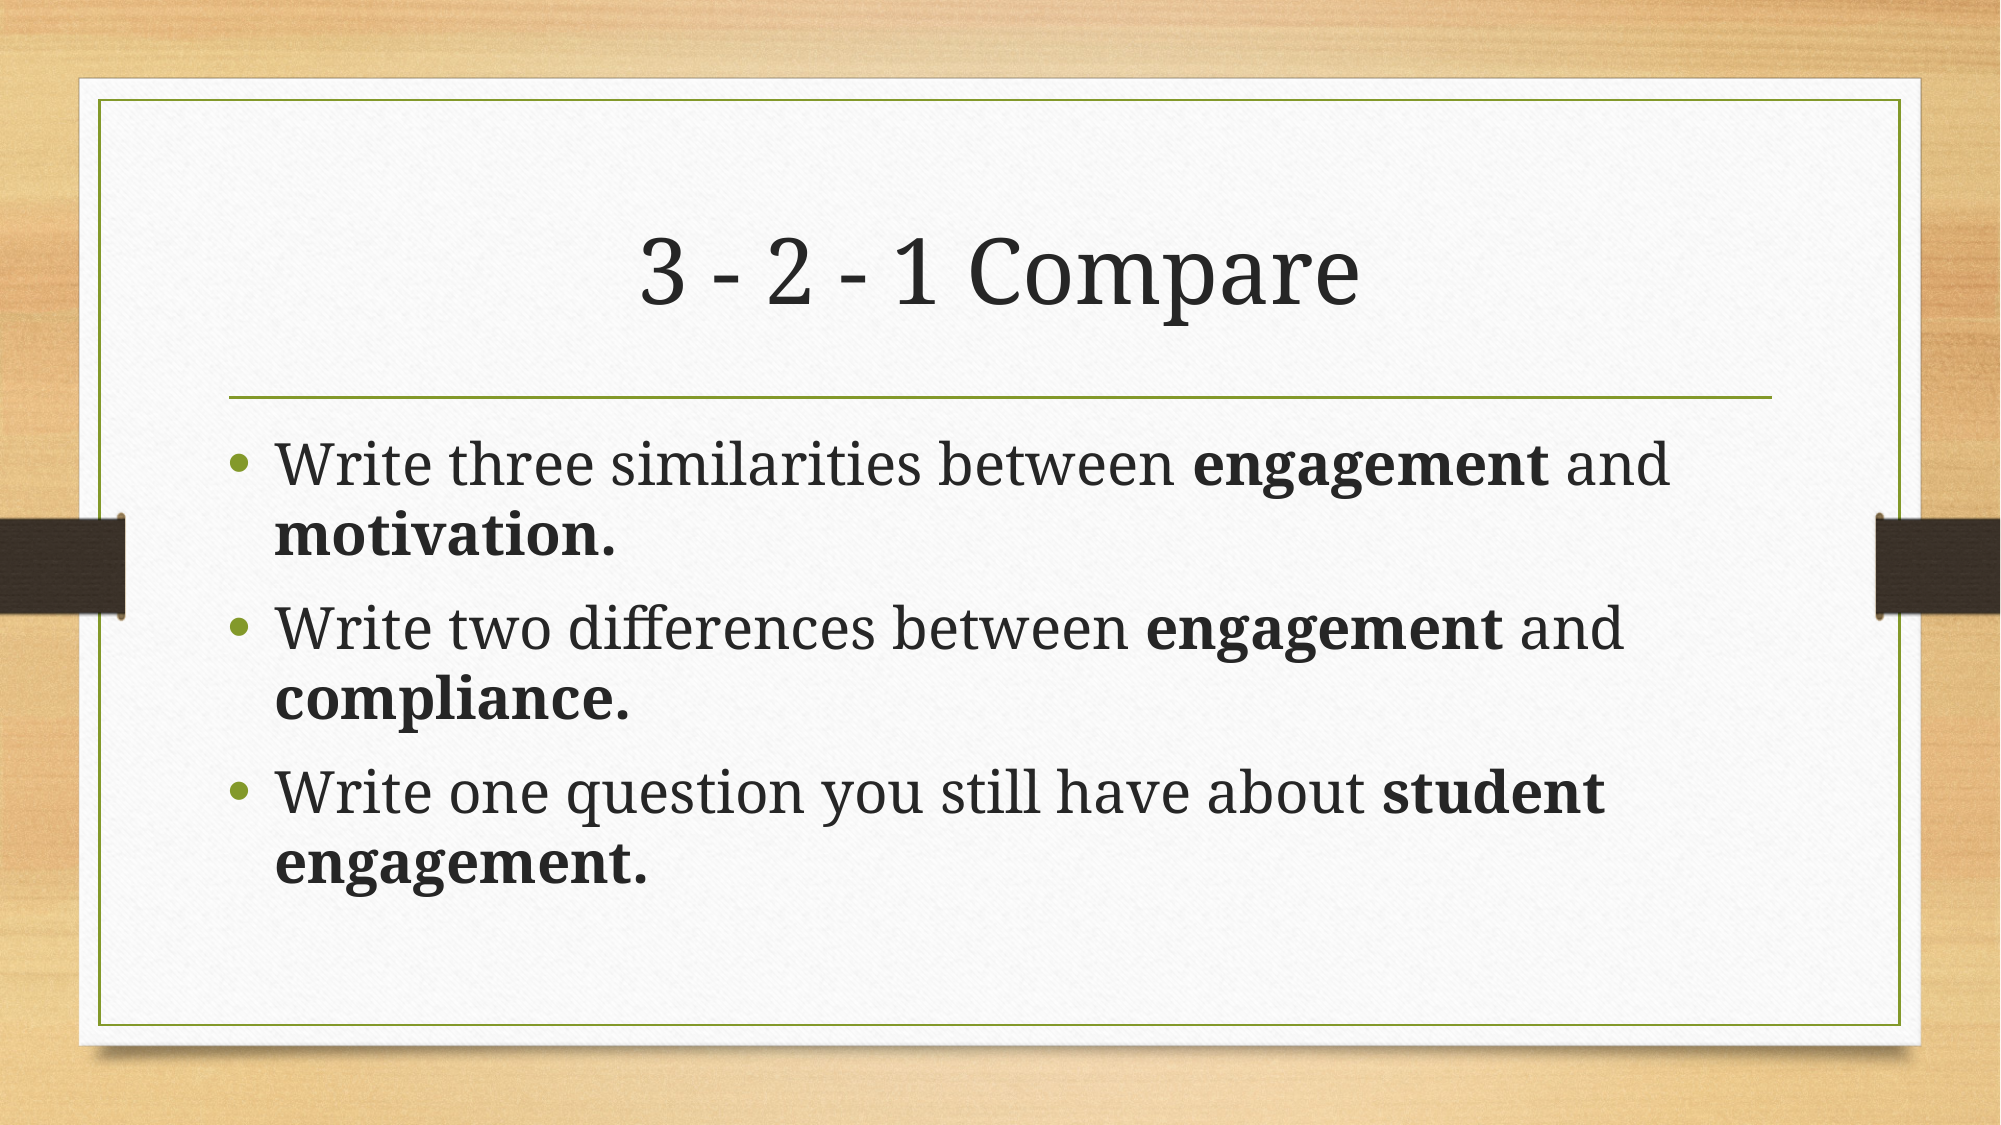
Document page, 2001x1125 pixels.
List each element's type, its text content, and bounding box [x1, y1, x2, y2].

picture [0, 0, 2001, 1125]
title 3 - 2 - 1 Compare [212, 161, 1788, 375]
list Write three similarities between engagement and motivation. Write two differences between engagement and compliance. Write one question you still have about student engagement. [212, 419, 1788, 964]
